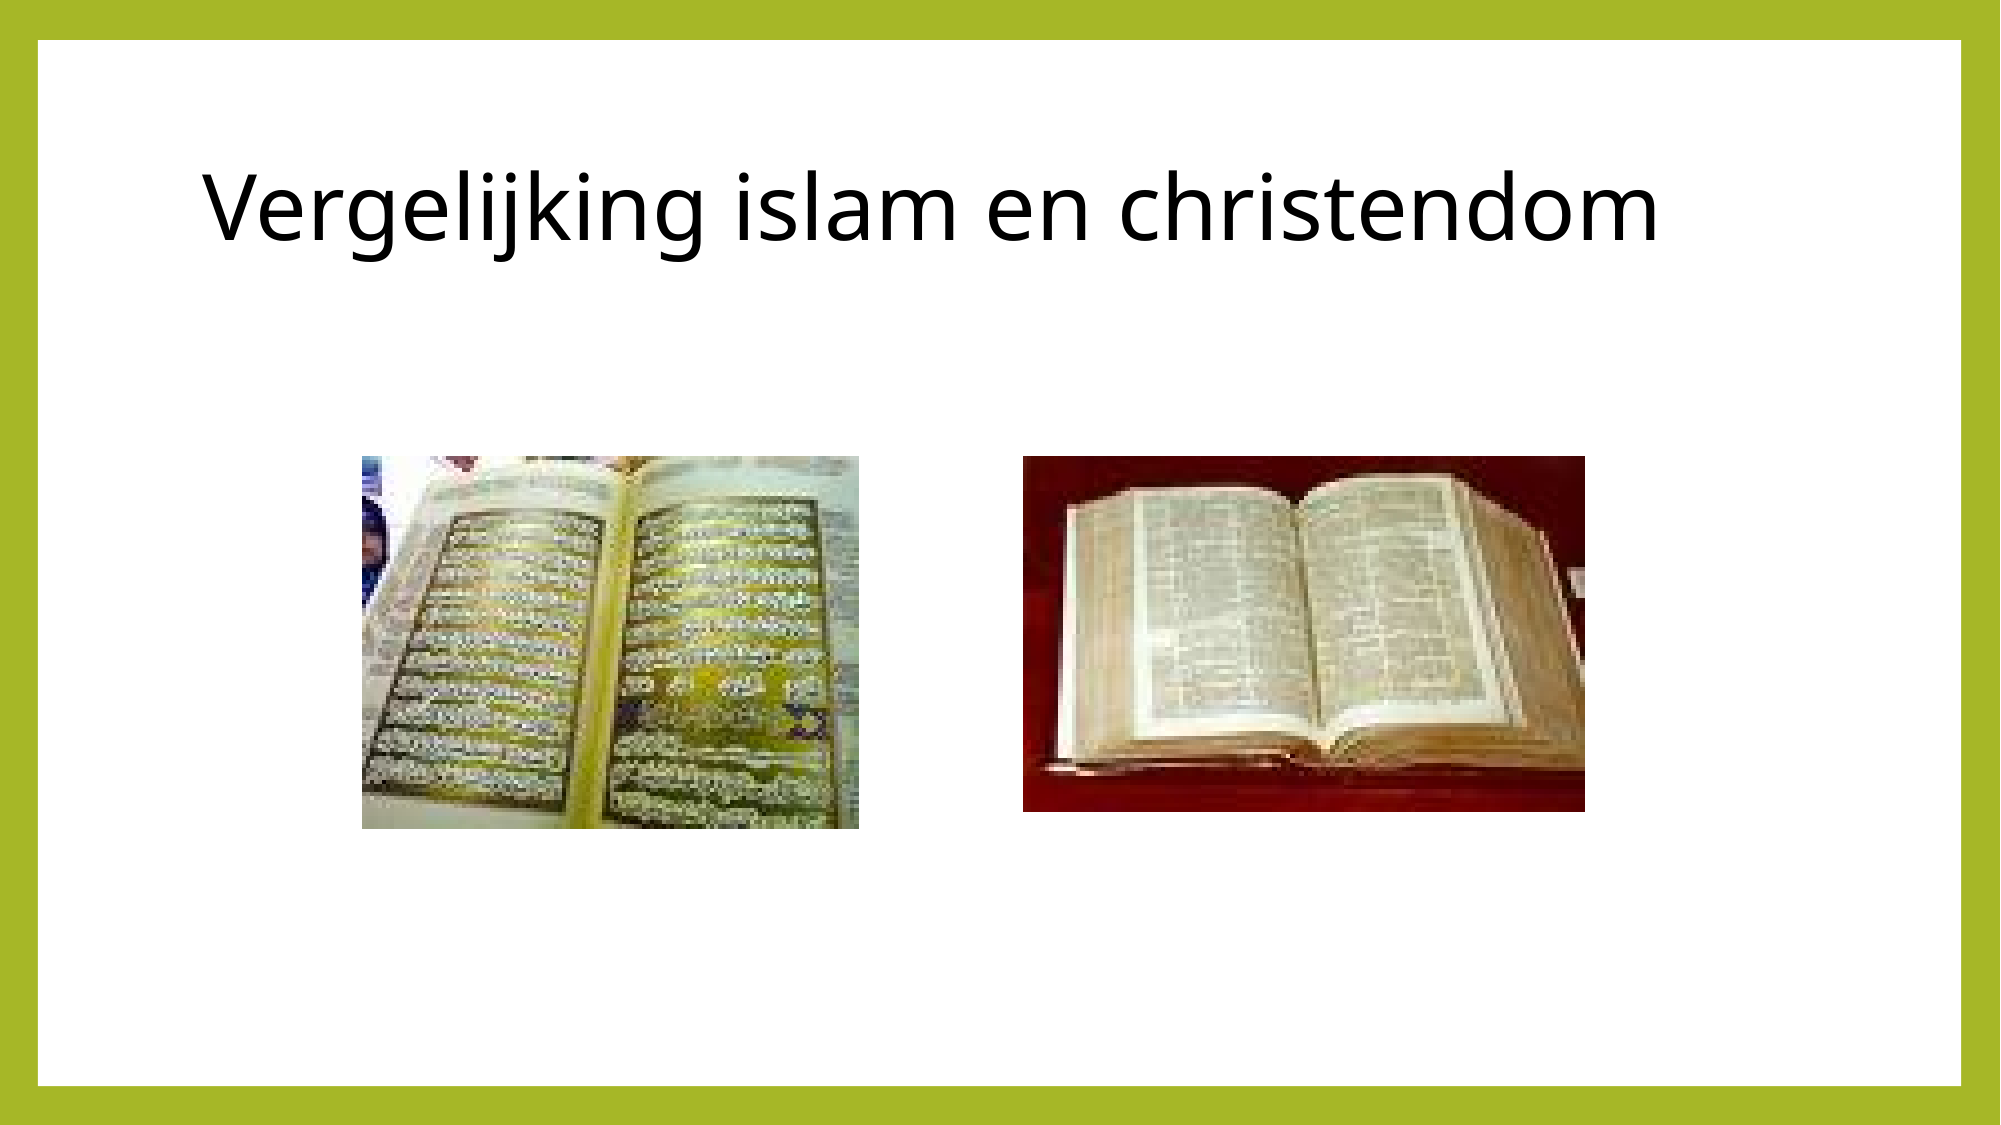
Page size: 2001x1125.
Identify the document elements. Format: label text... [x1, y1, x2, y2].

title Vergelijking islam en christendom [187, 99, 1808, 323]
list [1023, 455, 1585, 813]
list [361, 455, 859, 829]
